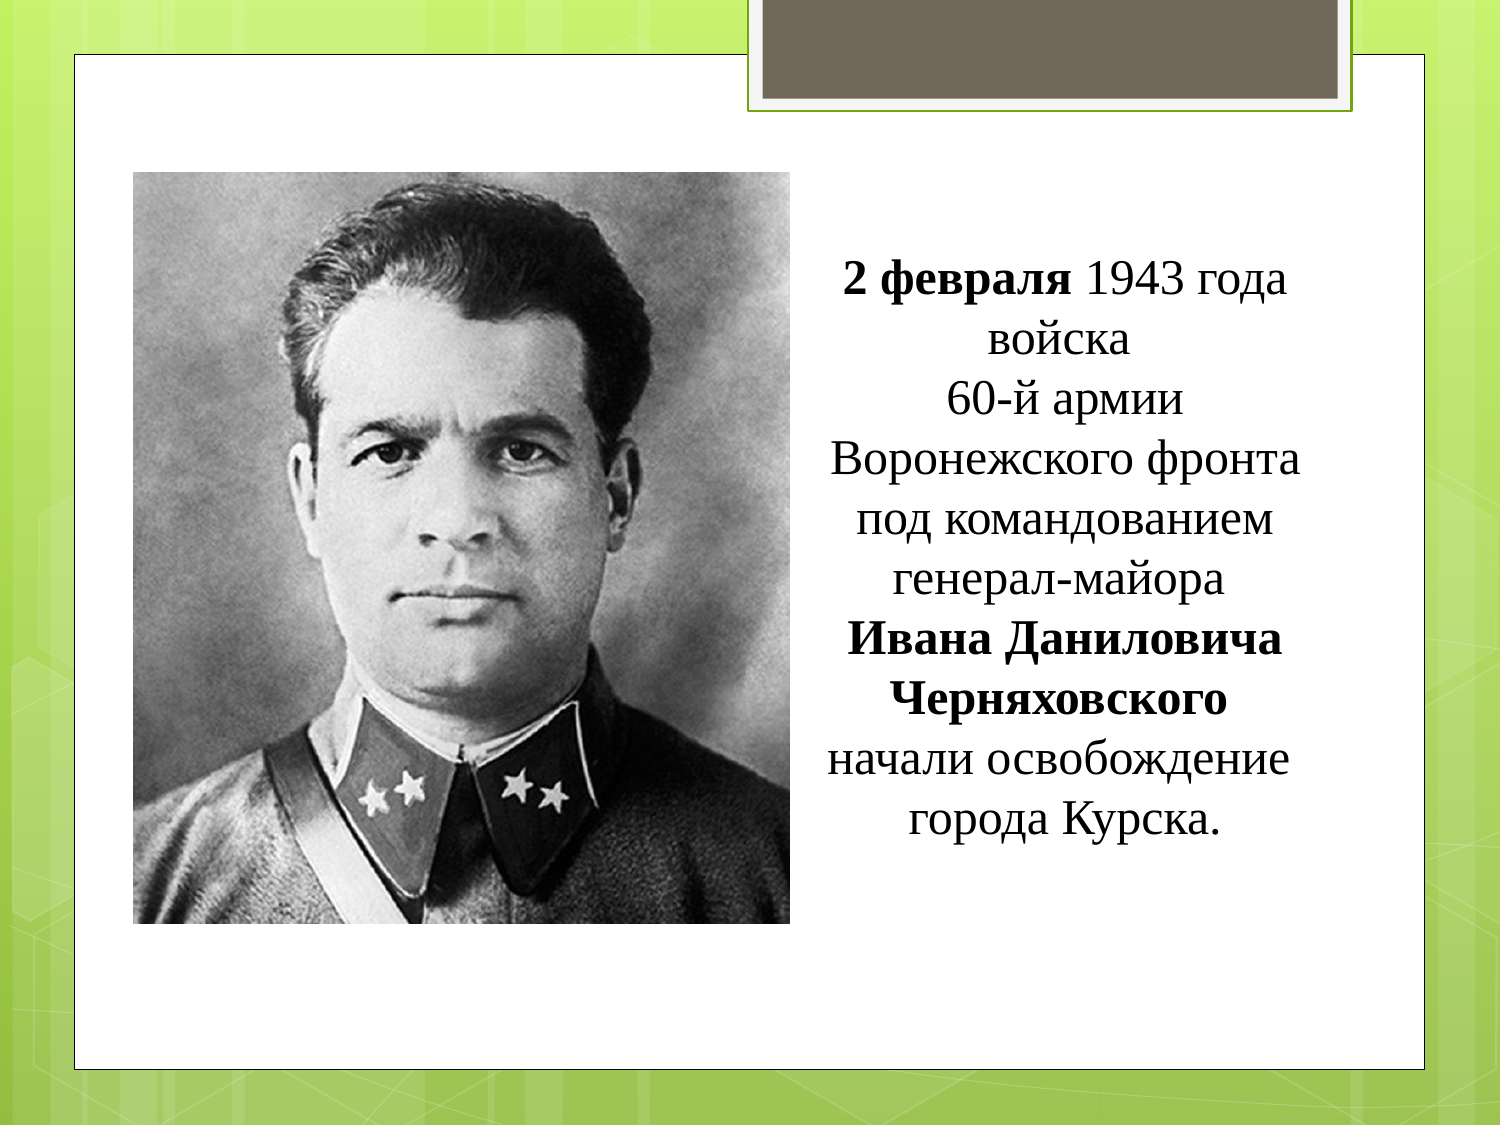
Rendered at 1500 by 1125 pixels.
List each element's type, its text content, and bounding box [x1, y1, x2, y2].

picture [133, 172, 791, 924]
text_box 2 февраля 1943 года войска 60-й армии Воронежского фронта под командованием генерал-майора Ивана Даниловича Черняховского начали освобождение города Курска. [796, 237, 1341, 853]
